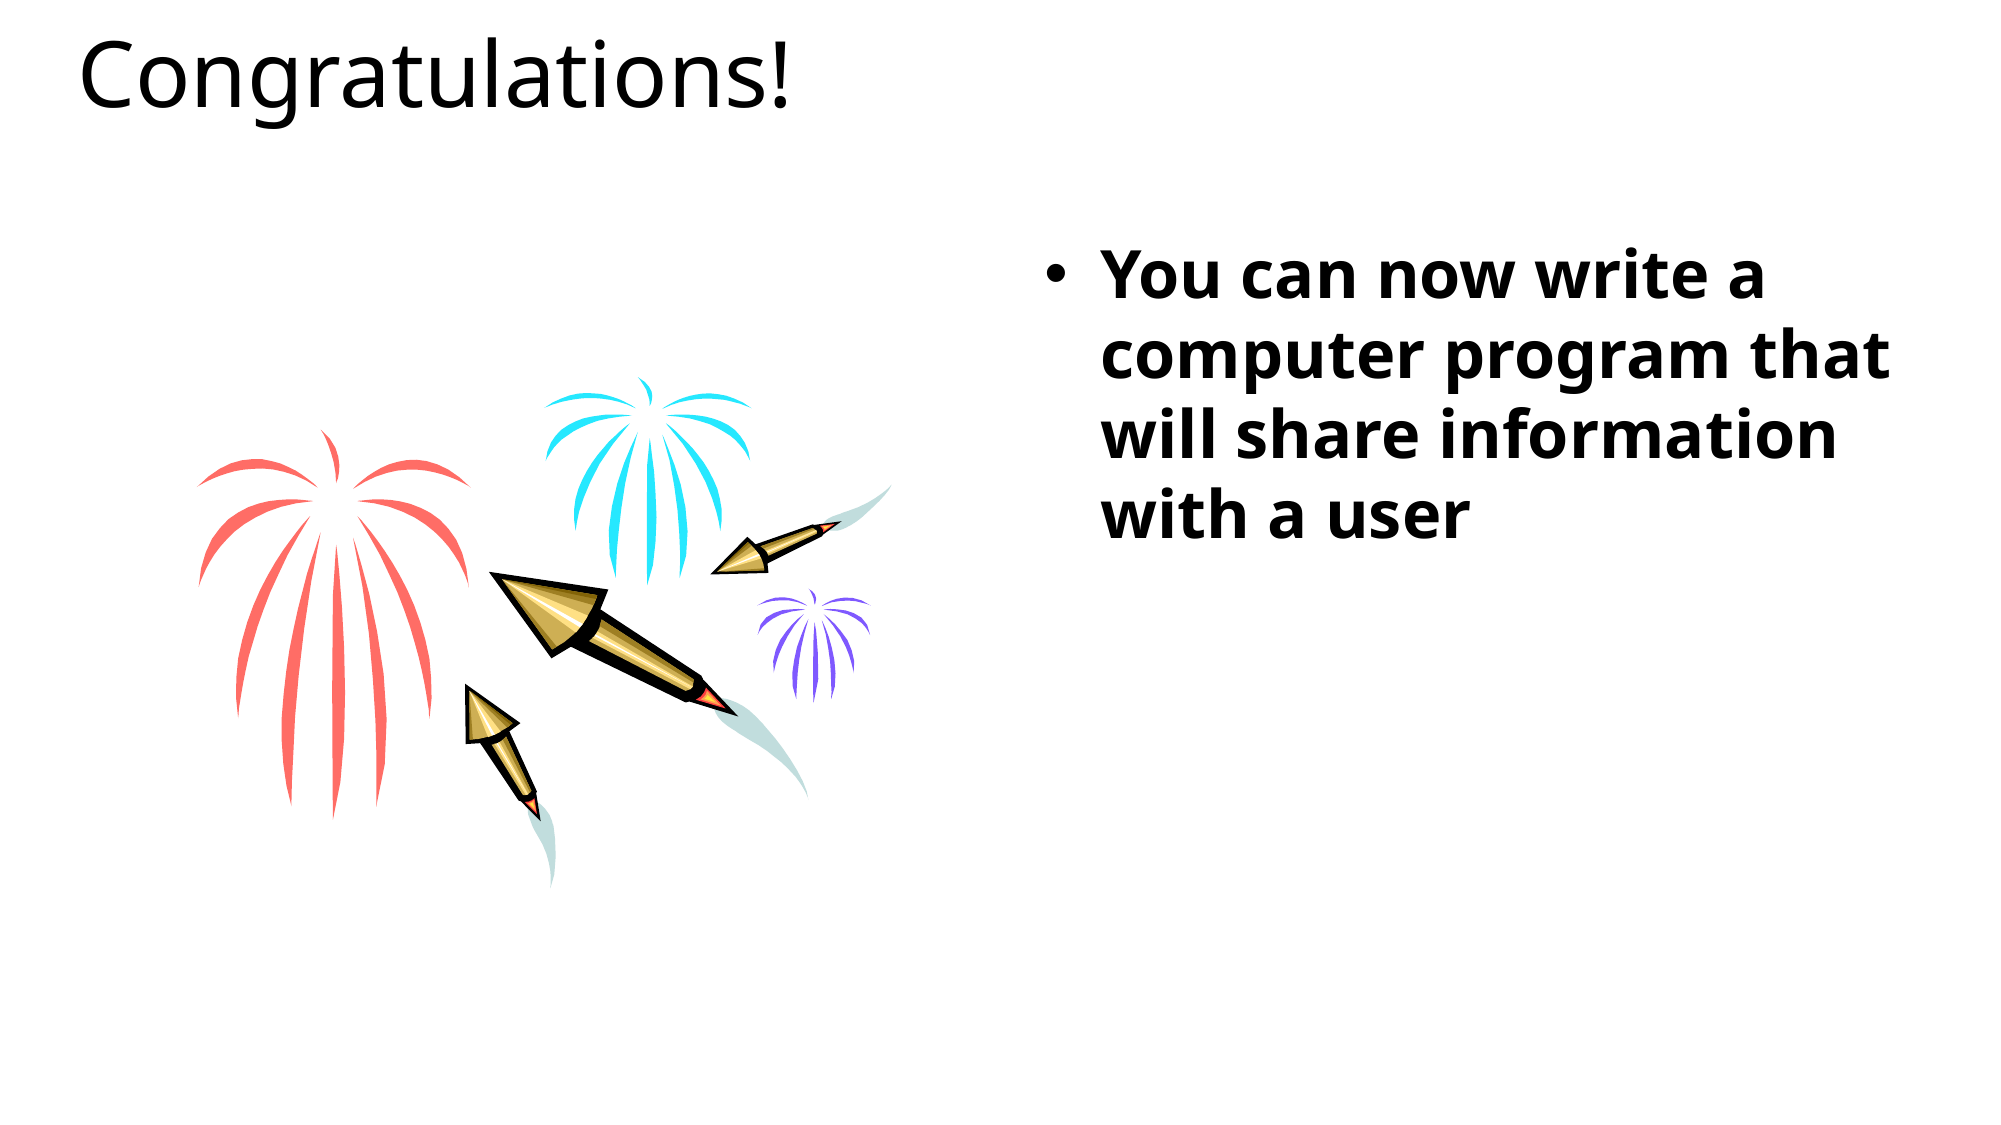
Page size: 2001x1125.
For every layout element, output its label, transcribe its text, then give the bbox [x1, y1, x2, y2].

title Congratulations! [62, 29, 1953, 205]
picture [196, 373, 892, 889]
list You can now write a computer program that will share information with a user [1029, 224, 1952, 1038]
